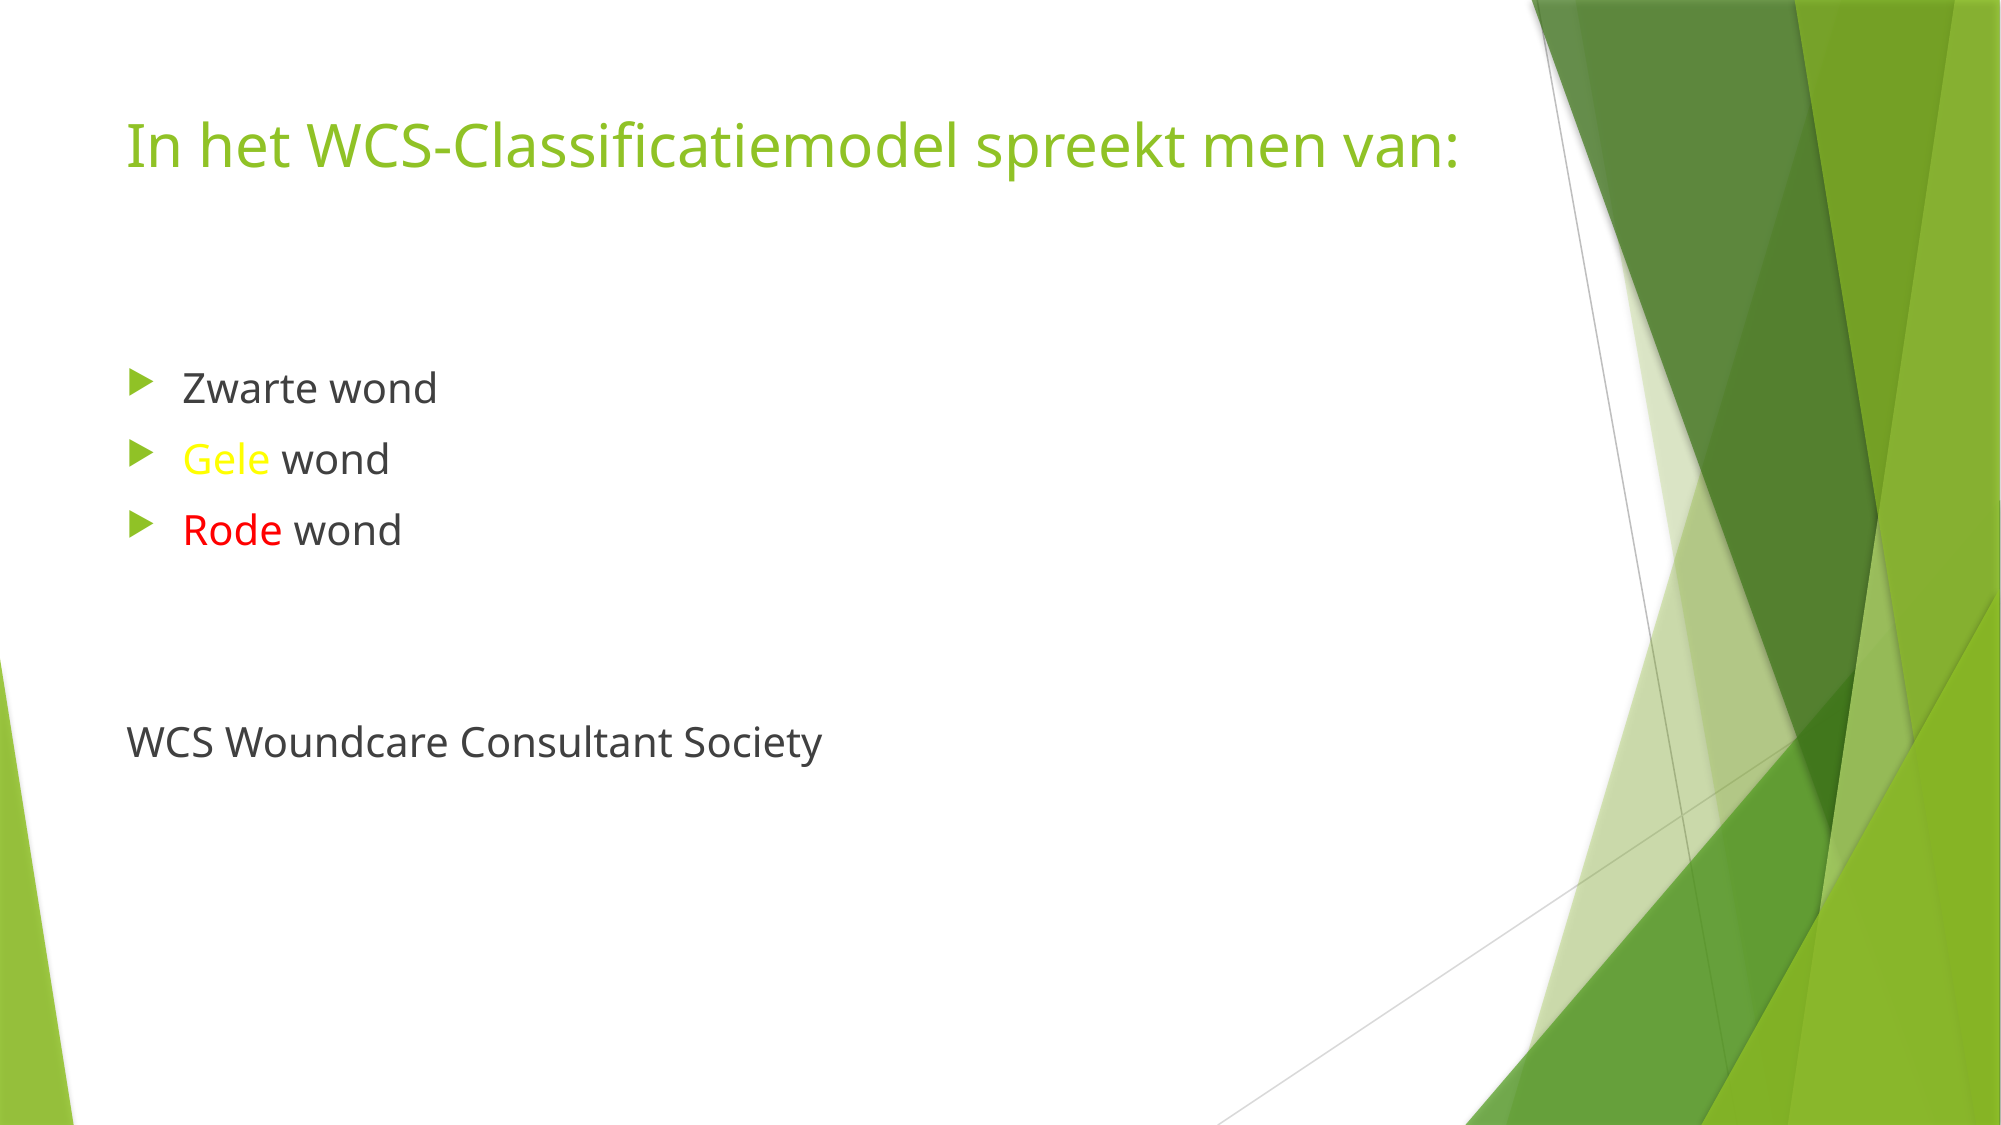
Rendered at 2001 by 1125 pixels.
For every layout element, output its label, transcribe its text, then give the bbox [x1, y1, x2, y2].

list Zwarte wond Gele wond Rode wond WCS Woundcare Consultant Society [111, 354, 1522, 992]
title In het WCS-Classificatiemodel spreekt men van: [111, 99, 1522, 317]
